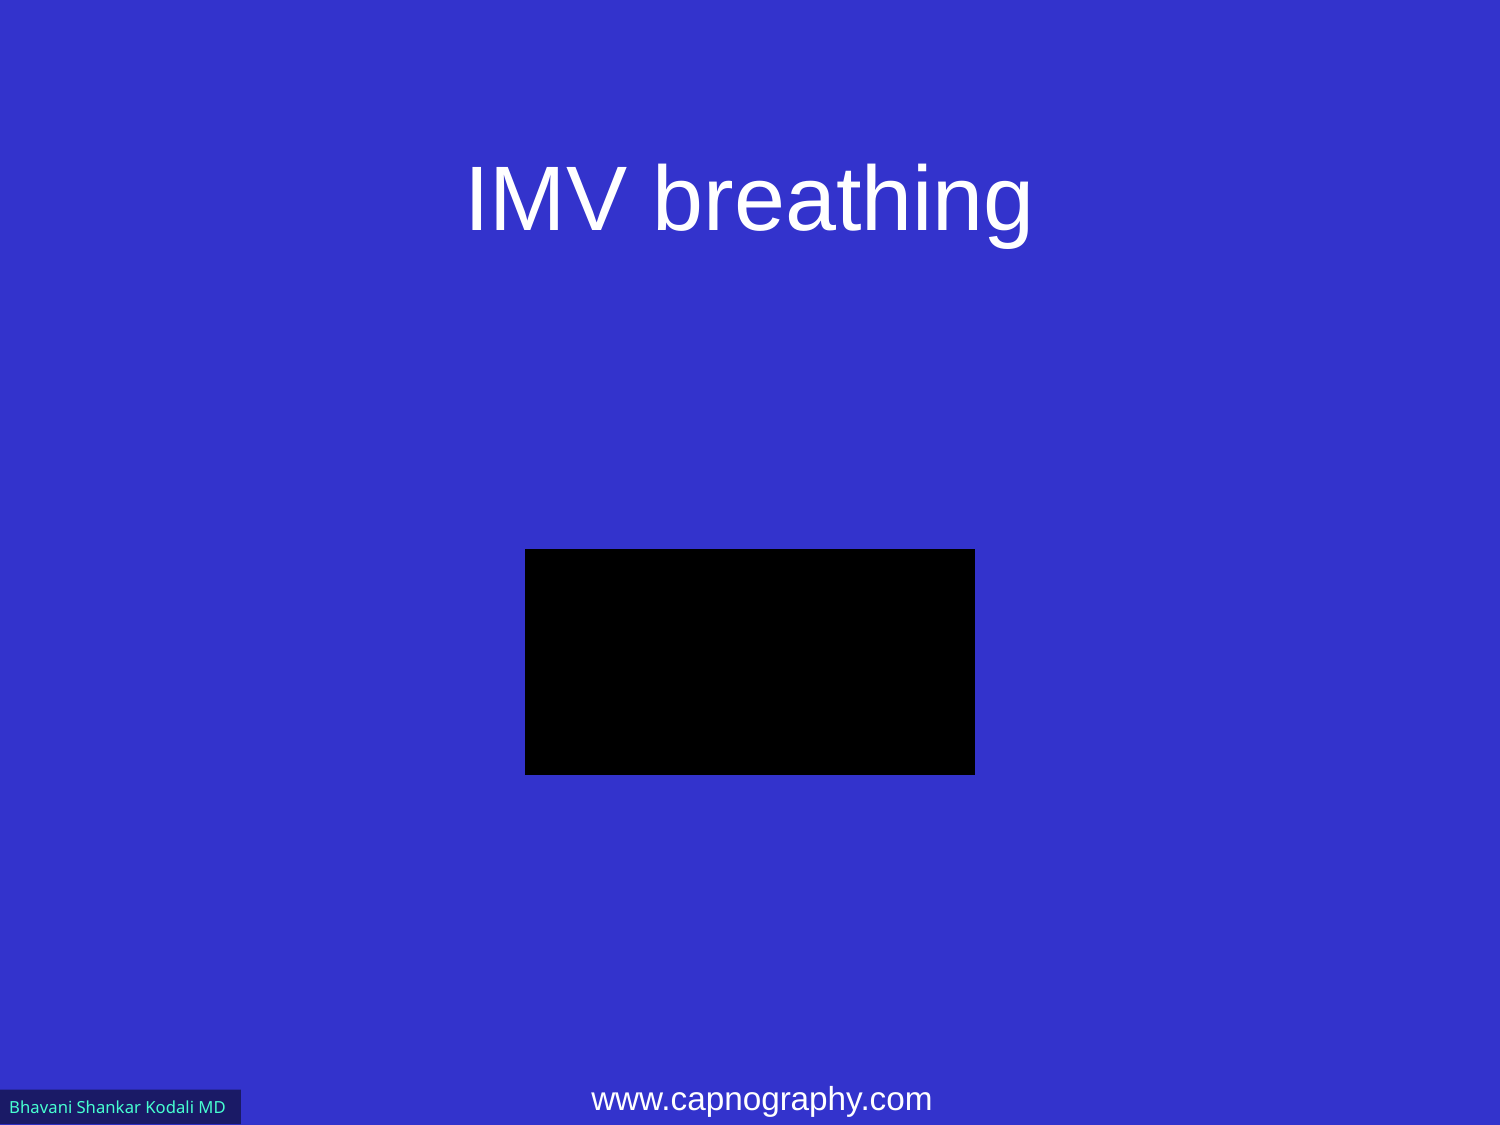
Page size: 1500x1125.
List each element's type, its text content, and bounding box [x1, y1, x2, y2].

text_box Bhavani Shankar Kodali MD [0, 1089, 241, 1125]
title IMV breathing [112, 99, 1388, 288]
text_box www.capnography.com [576, 1069, 948, 1125]
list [524, 549, 976, 776]
